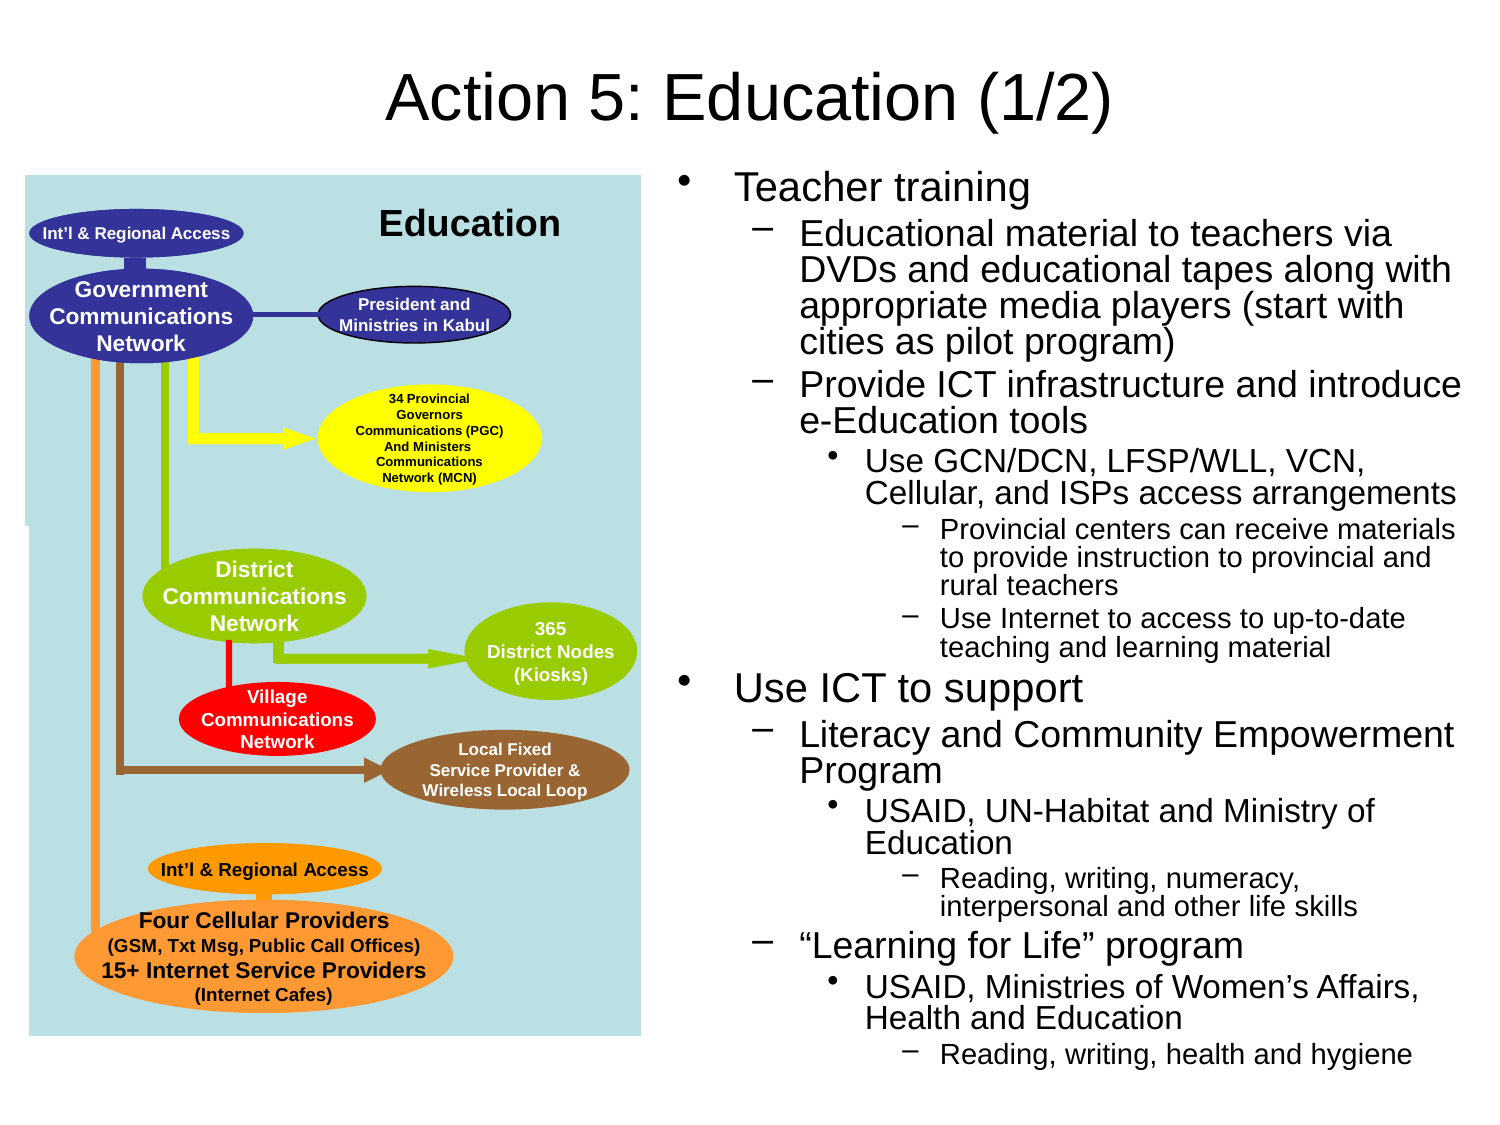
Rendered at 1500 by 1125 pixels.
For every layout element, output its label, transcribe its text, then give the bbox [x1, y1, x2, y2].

list Teacher training Educational material to teachers via DVDs and educational tapes along with appropriate media players (start with cities as pilot program) Provide ICT infrastructure and introduce e-Education tools Use GCN/DCN, LFSP/WLL, VCN, Cellular, and ISPs access arrangements Provincial centers can receive materials to provide instruction to provincial and rural teachers Use Internet to access to up-to-date teaching and learning material Use ICT to support Literacy and Community Empowerment Program USAID, UN-Habitat and Ministry of Education Reading, writing, numeracy, interpersonal and other life skills “Learning for Life” program USAID, Ministries of Women’s Affairs, Health and Education Reading, writing, health and hygiene [662, 162, 1488, 1101]
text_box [24, 174, 643, 1038]
title Action 5: Education (1/2) [49, 24, 1451, 163]
